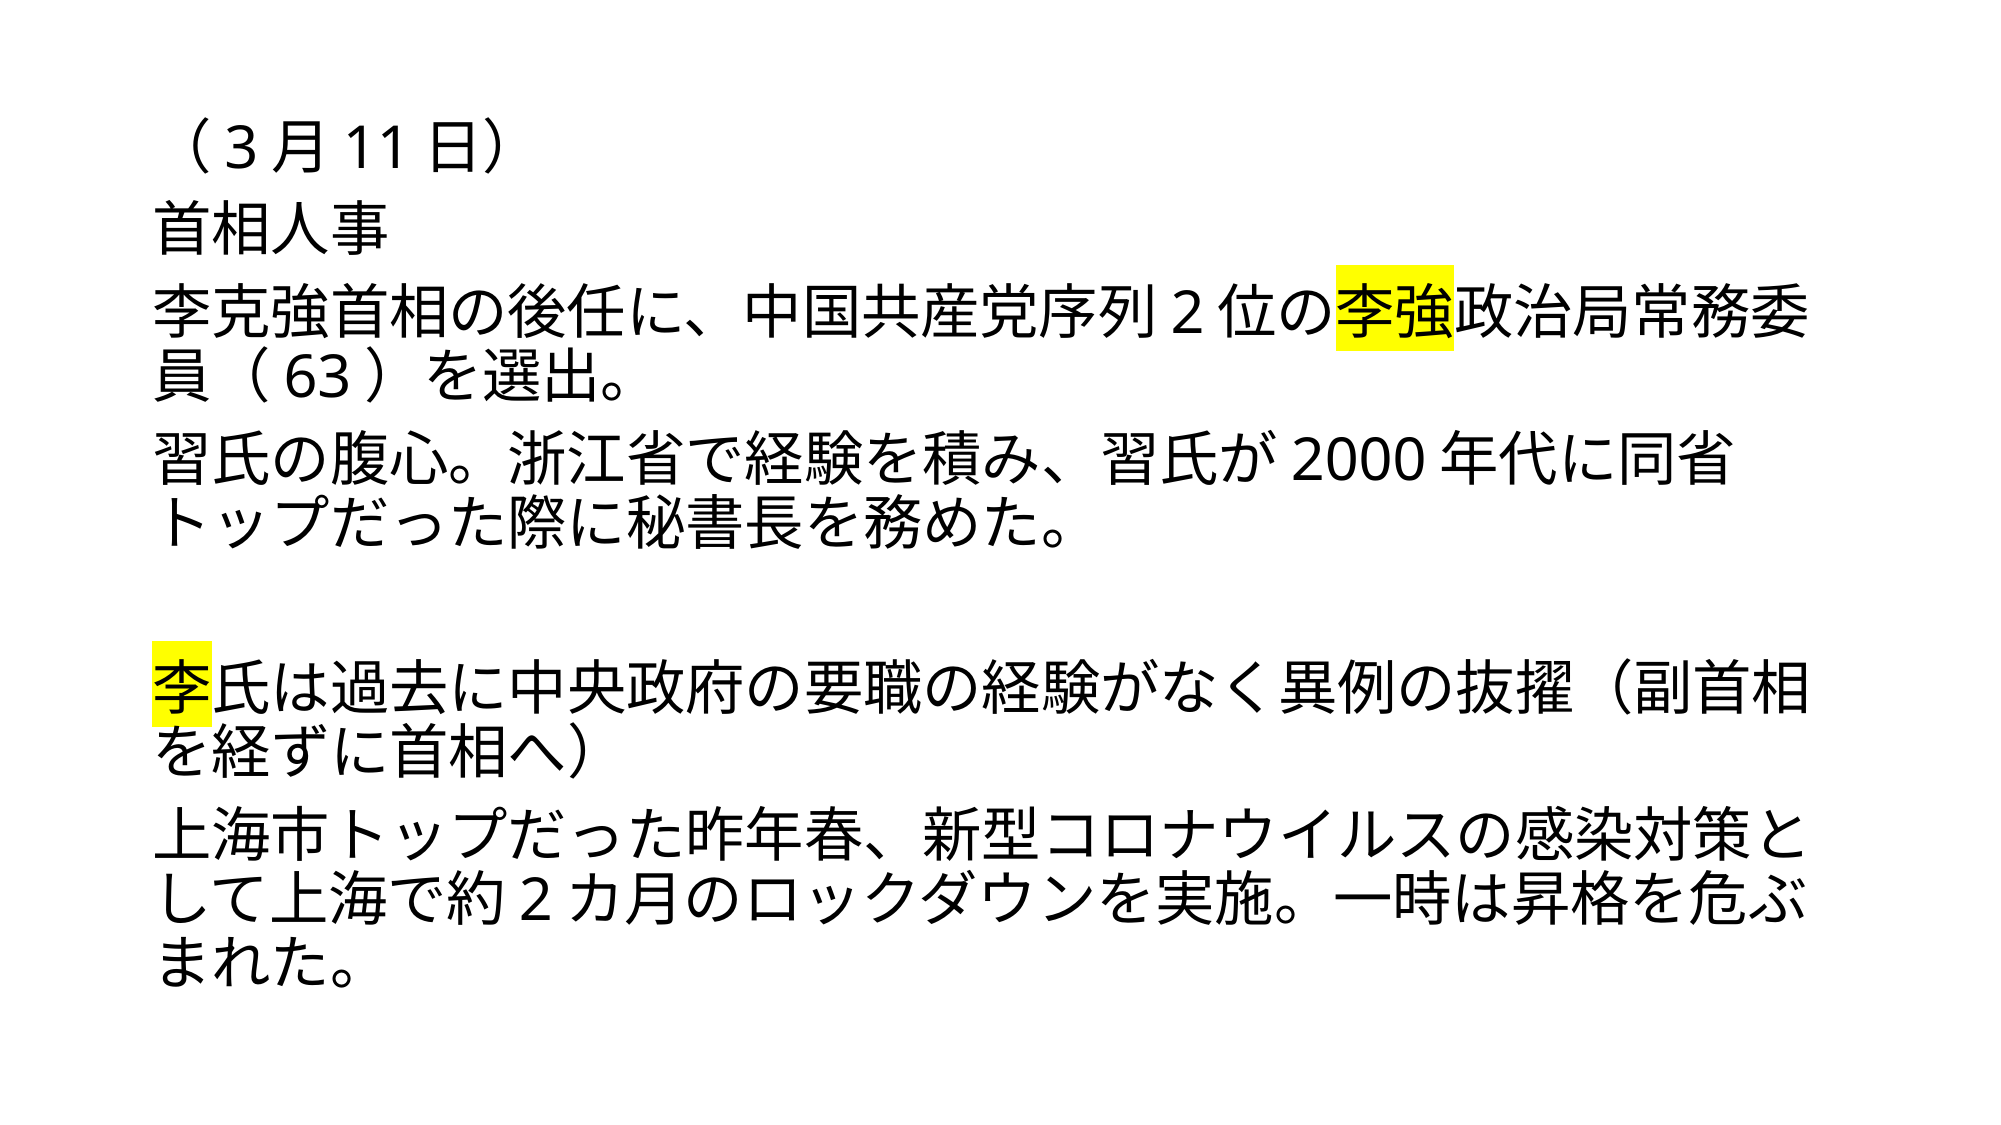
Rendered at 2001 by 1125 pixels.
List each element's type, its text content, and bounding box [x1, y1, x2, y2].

list （3月11日） 首相人事 李克強首相の後任に、中国共産党序列2位の李強政治局常務委員（63）を選出。 習氏の腹心。浙江省で経験を積み、習氏が2000年代に同省トップだった際に秘書長を務めた。 李氏は過去に中央政府の要職の経験がなく異例の抜擢（副首相を経ずに首相へ） 上海市トップだった昨年春、新型コロナウイルスの感染対策として上海で約2カ月のロックダウンを実施。一時は昇格を危ぶまれた。 [137, 109, 1863, 1014]
